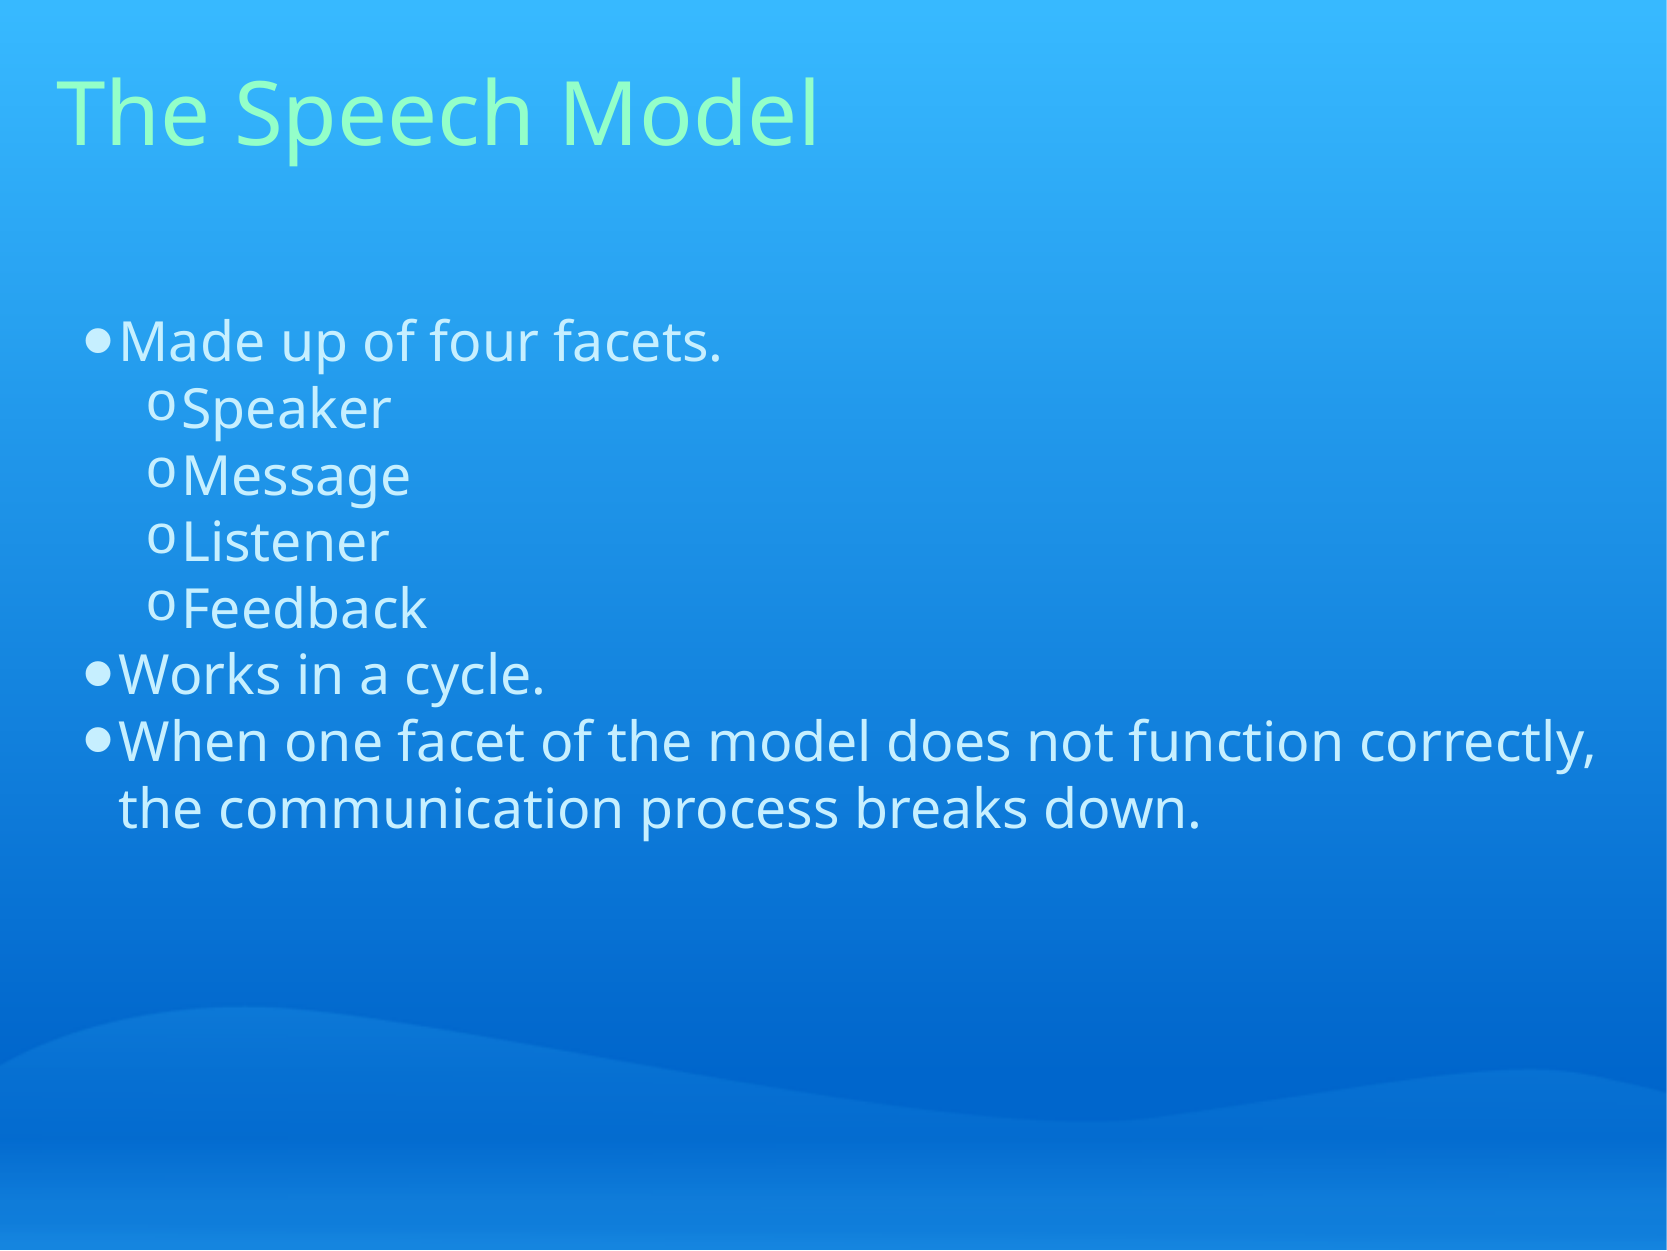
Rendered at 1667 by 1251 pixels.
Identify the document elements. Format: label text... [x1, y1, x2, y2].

title The Speech Model [50, 50, 1630, 213]
picture [0, 0, 1667, 1250]
list Made up of four facets. Speaker Message Listener Feedback Works in a cycle. When one facet of the model does not function correctly, the communication process breaks down. [50, 300, 1630, 1213]
